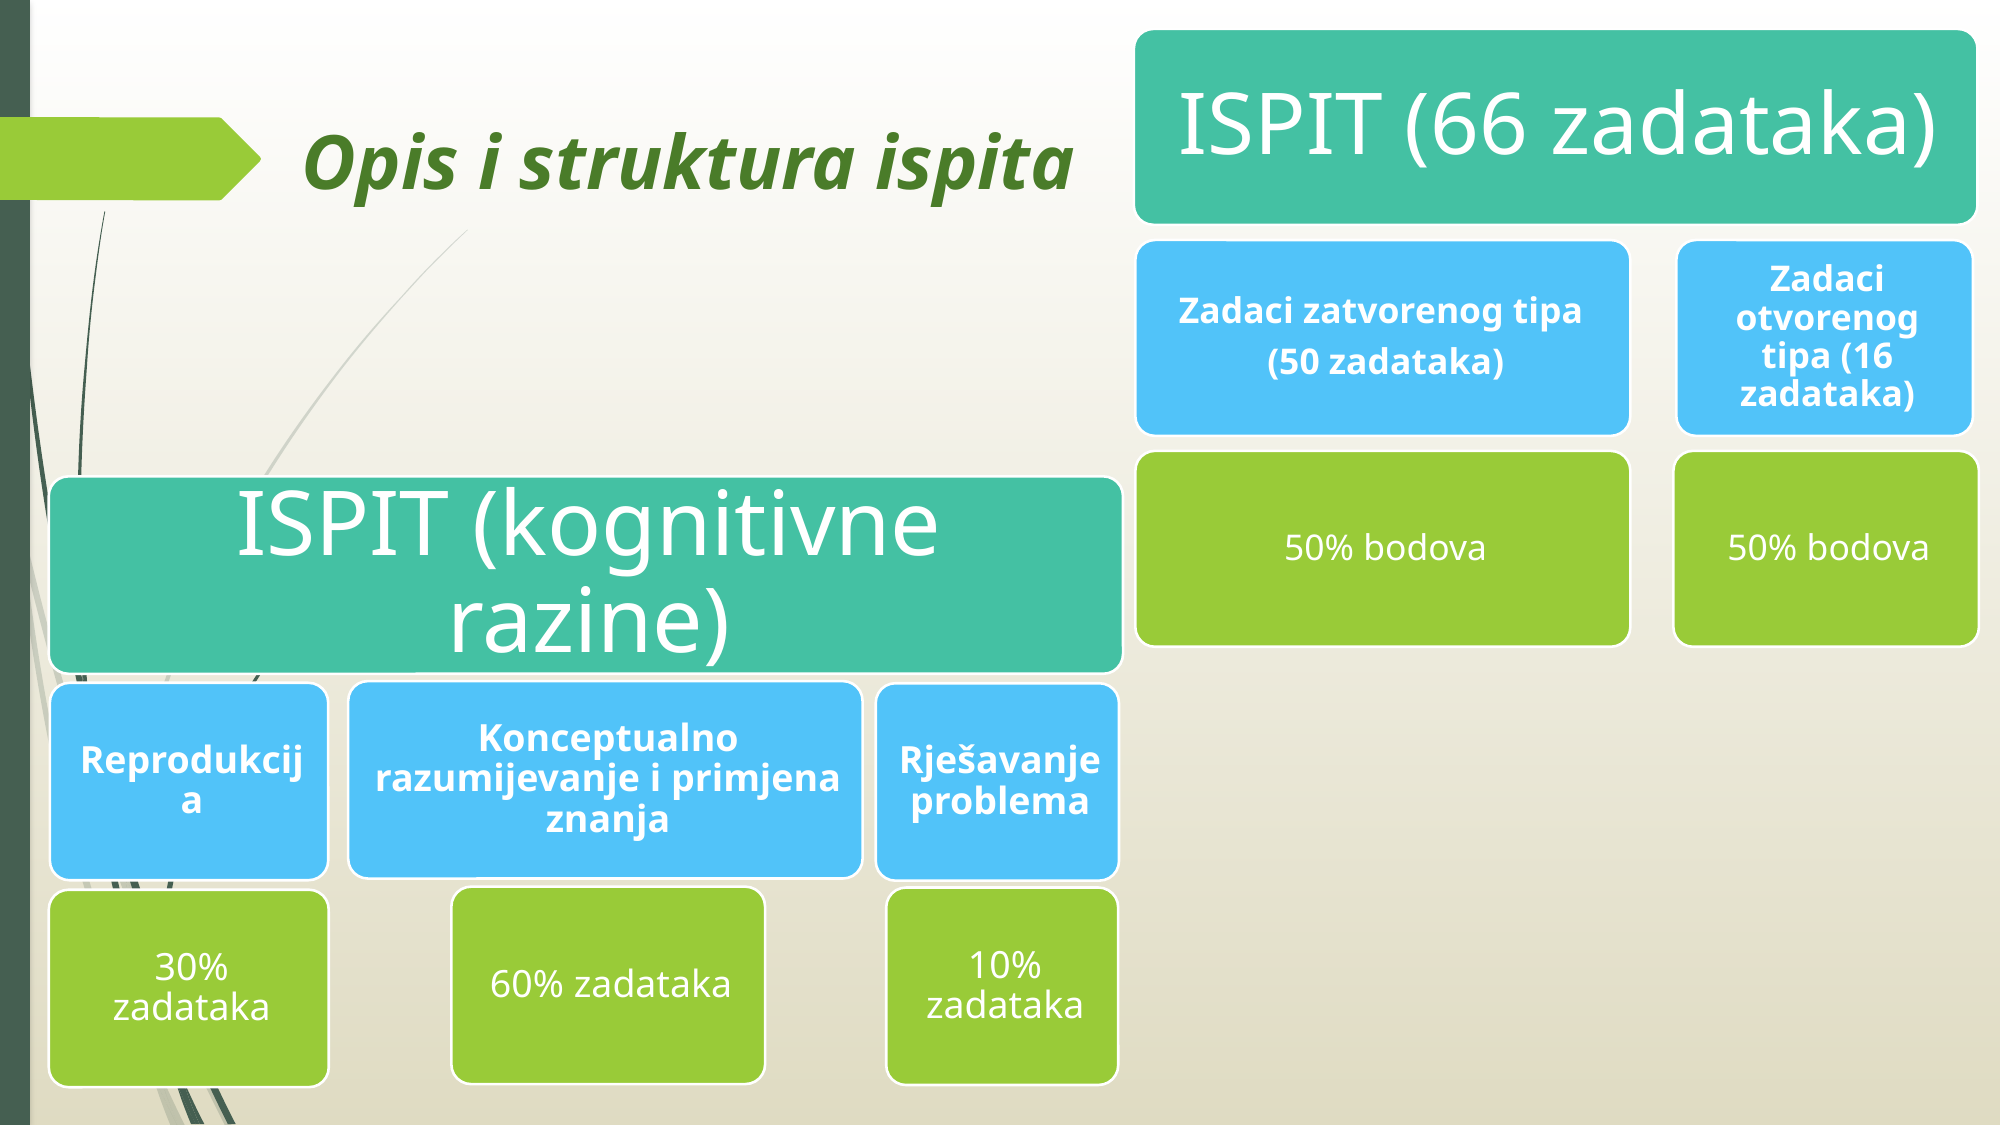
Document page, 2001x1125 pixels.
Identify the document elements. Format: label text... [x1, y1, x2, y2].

text_box Opis i struktura ispita [287, 106, 1128, 317]
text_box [1133, 28, 1980, 648]
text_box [48, 462, 1125, 1094]
